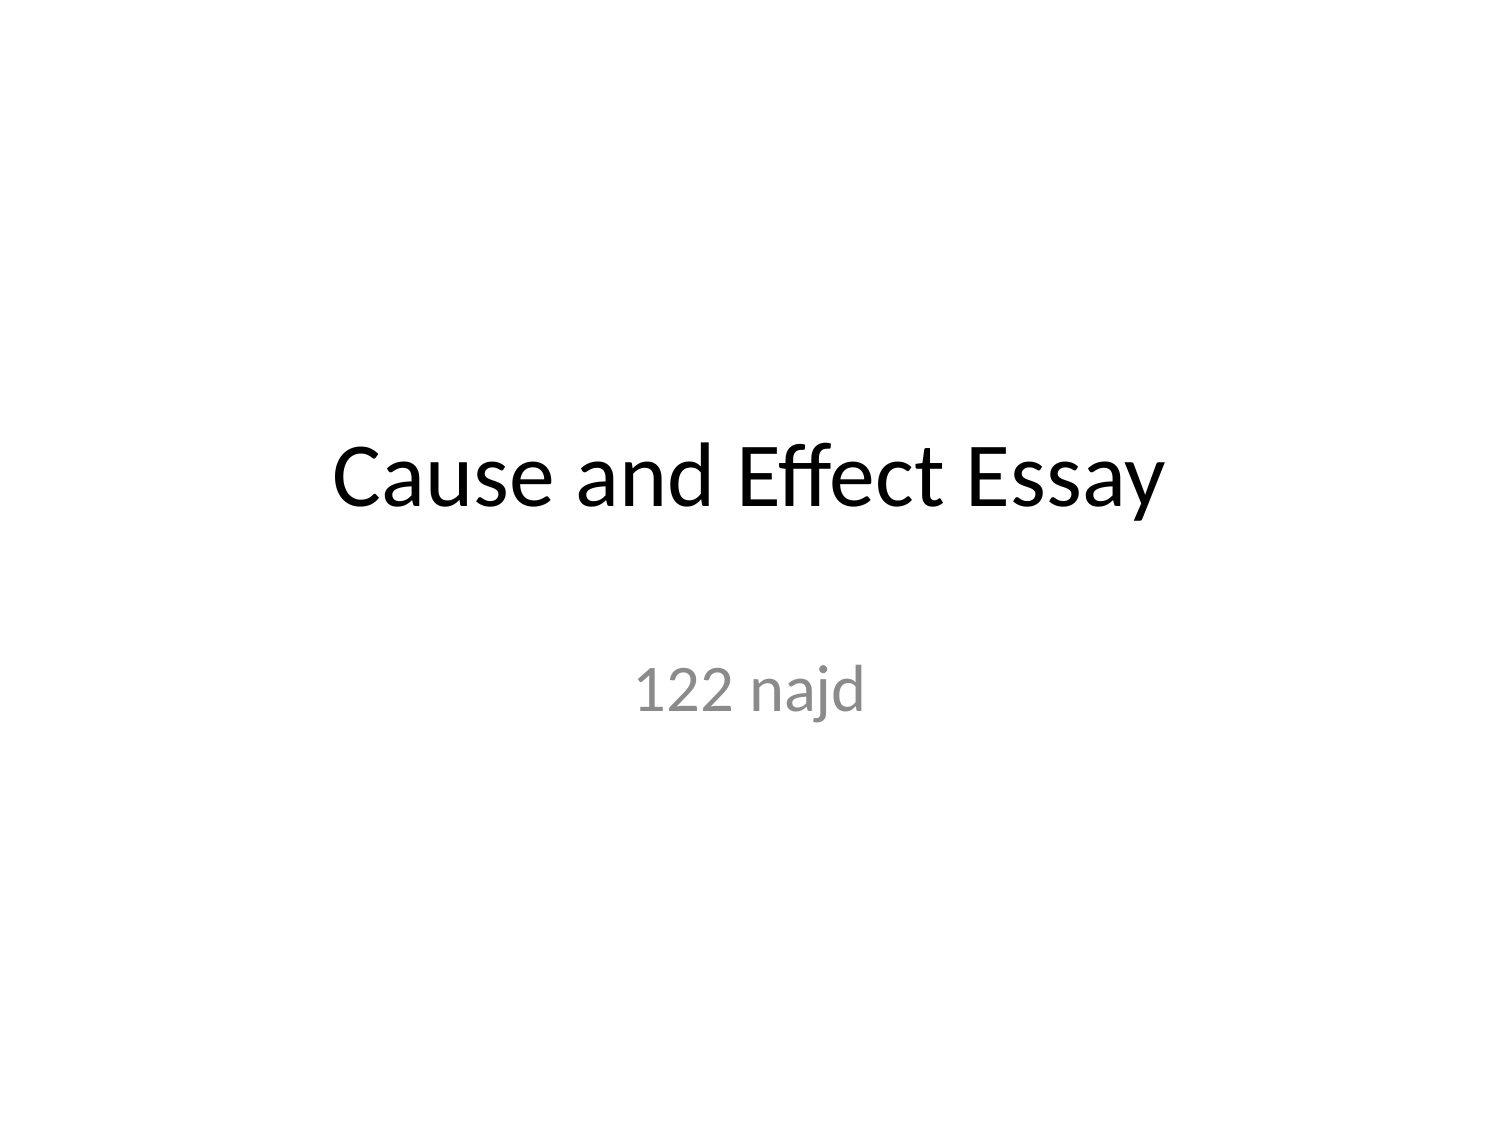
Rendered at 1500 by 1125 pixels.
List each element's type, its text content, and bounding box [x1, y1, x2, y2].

title Cause and Effect Essay [112, 349, 1388, 591]
subtitle 122 najd [225, 637, 1275, 925]
